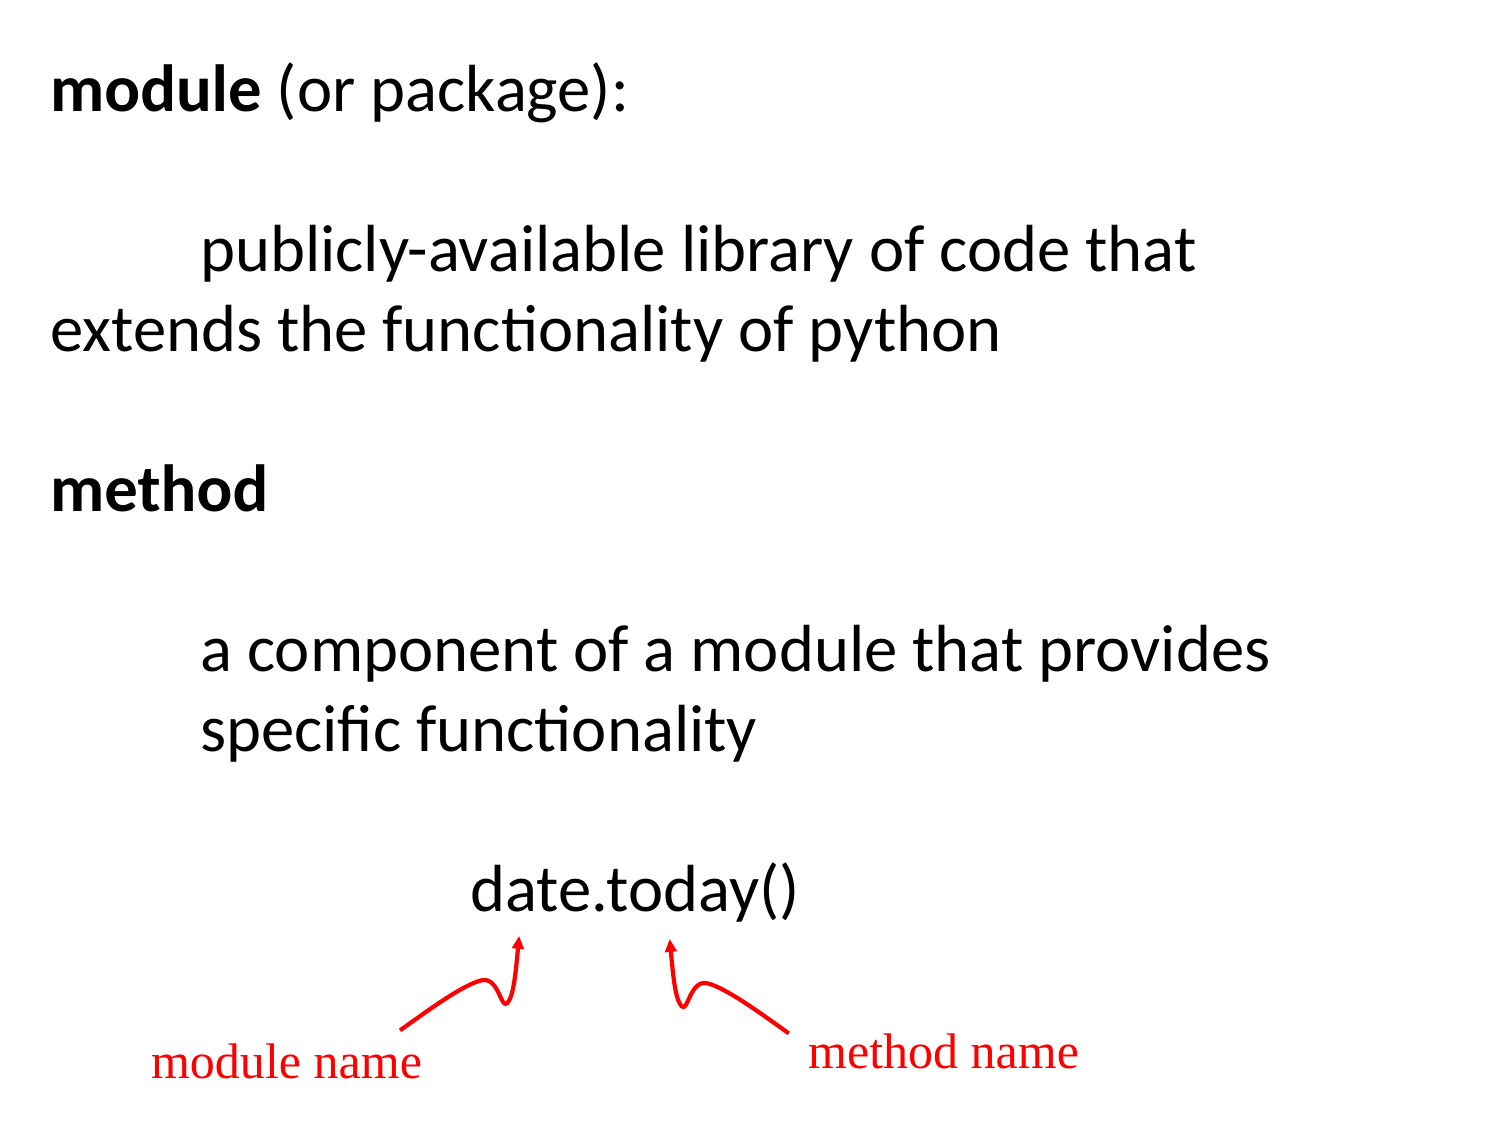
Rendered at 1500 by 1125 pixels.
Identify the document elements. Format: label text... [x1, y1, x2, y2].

text_box module name [117, 986, 456, 1125]
text_box method name [774, 976, 1113, 1125]
text_box [456, 936, 525, 1007]
text_box method a component of a module that provides specific functionality date.today() [35, 437, 1300, 1092]
text_box module (or package): publicly-available library of code that extends the functionality of python [35, 37, 1300, 372]
text_box [664, 939, 774, 1026]
